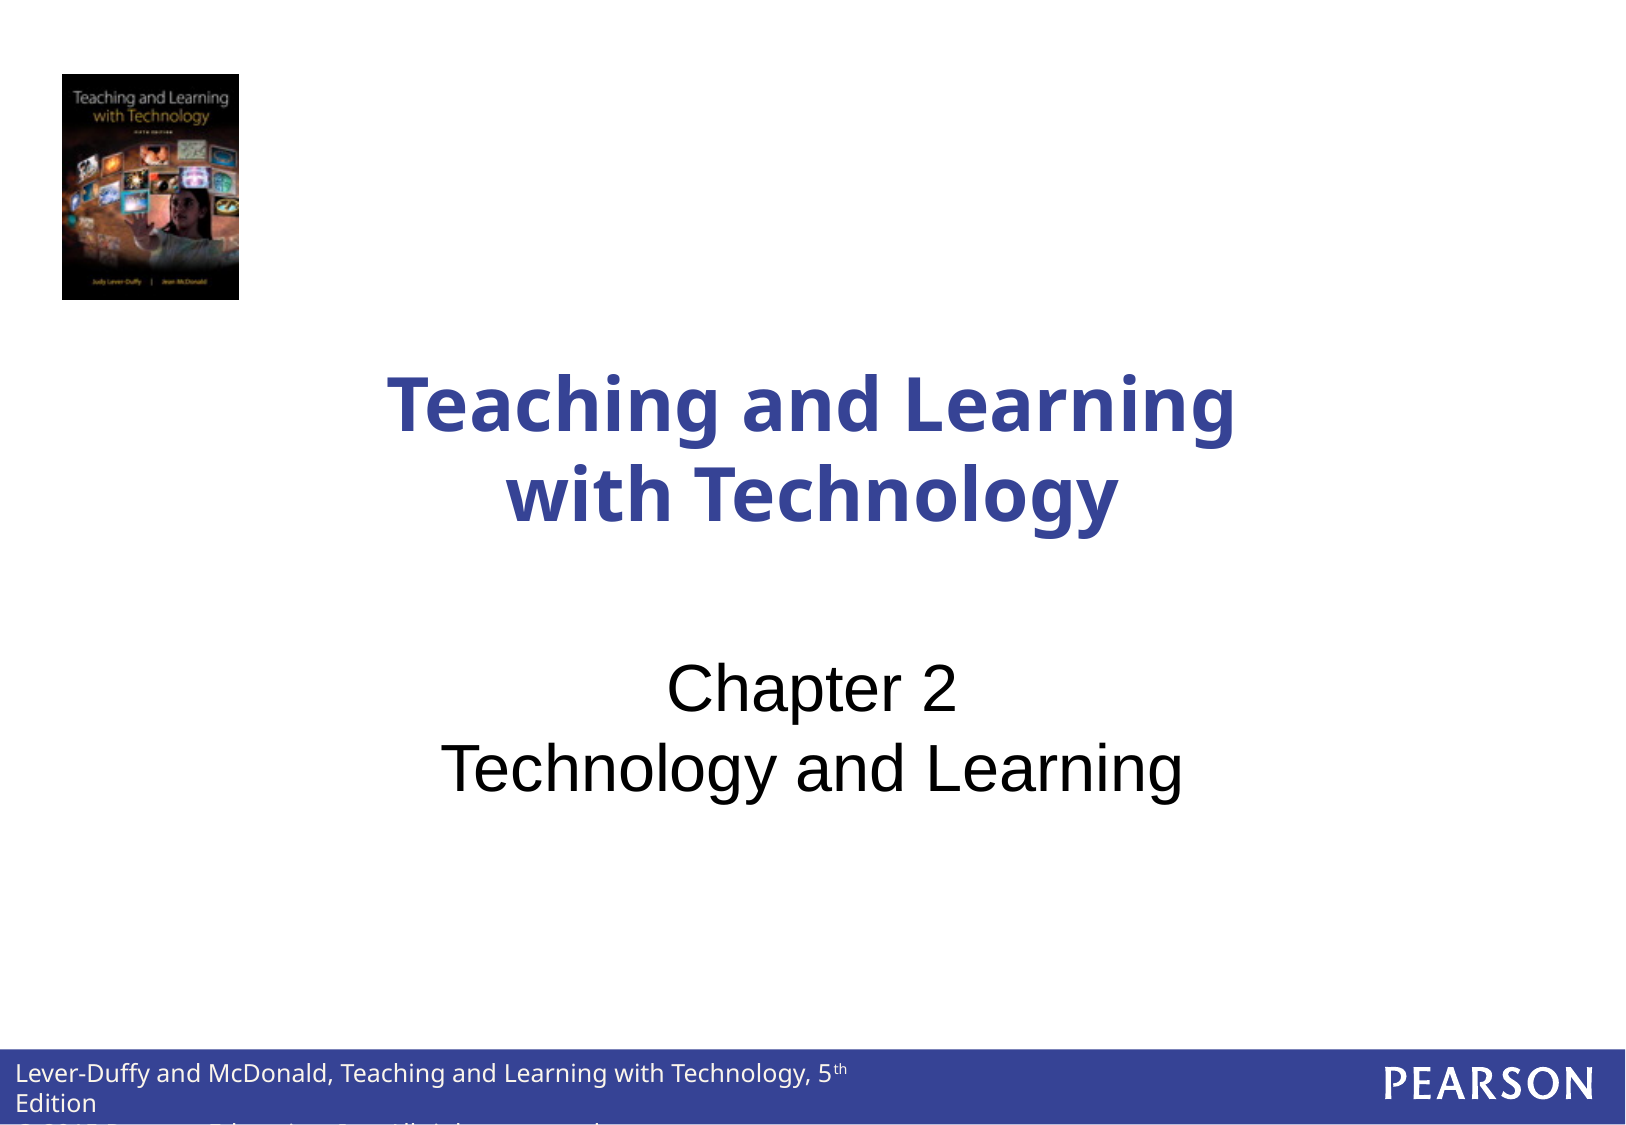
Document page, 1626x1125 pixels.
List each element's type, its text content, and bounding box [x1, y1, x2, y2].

picture [62, 74, 240, 301]
title Teaching and Learning with Technology [121, 349, 1504, 591]
subtitle Chapter 2 Technology and Learning [243, 637, 1382, 925]
